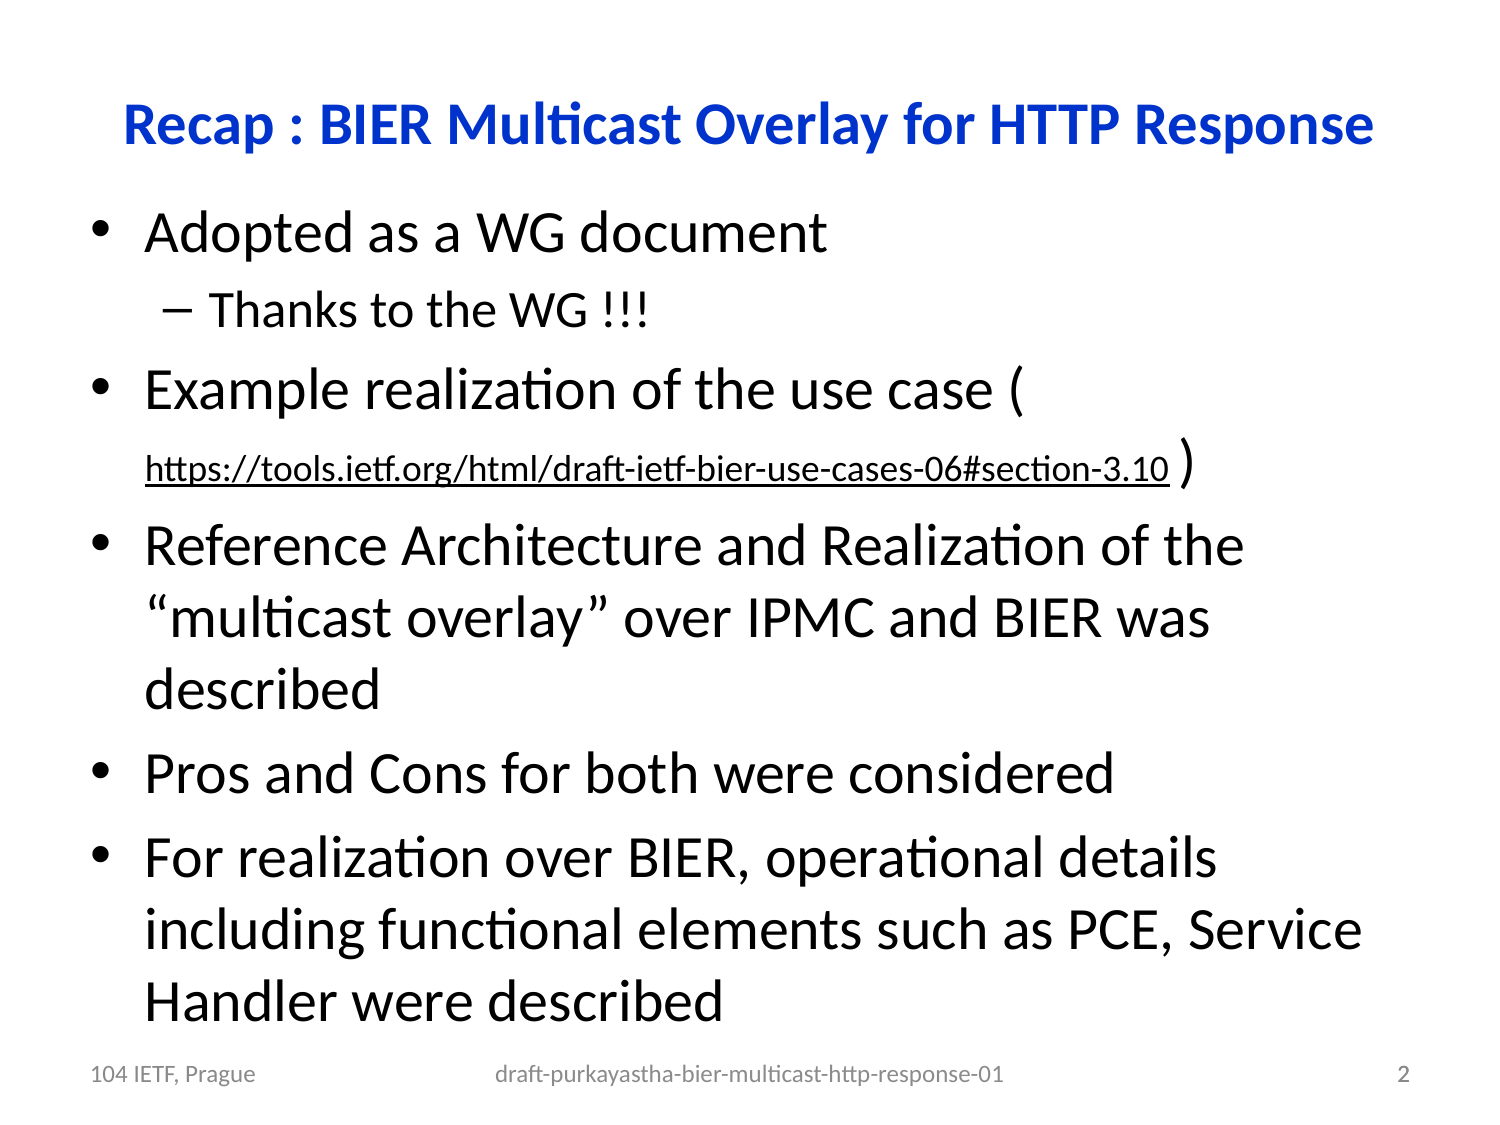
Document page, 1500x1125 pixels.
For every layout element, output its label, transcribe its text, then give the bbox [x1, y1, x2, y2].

text_box 104 IETF, Prague [75, 1042, 425, 1103]
title Recap : BIER Multicast Overlay for HTTP Response [75, 45, 1425, 184]
footer draft-purkayastha-bier-multicast-http-response-01 [450, 1042, 1050, 1103]
list Adopted as a WG document Thanks to the WG !!! Example realization of the use case (https://tools.ietf.org/html/draft-ietf-bier-use-cases-06#section-3.10 ) Reference Architecture and Realization of the “multicast overlay” over IPMC and BIER was described Pros and Cons for both were considered For realization over BIER, operational details including functional elements such as PCE, Service Handler were described [75, 184, 1425, 1047]
slide_number 2 [1074, 1042, 1425, 1103]
